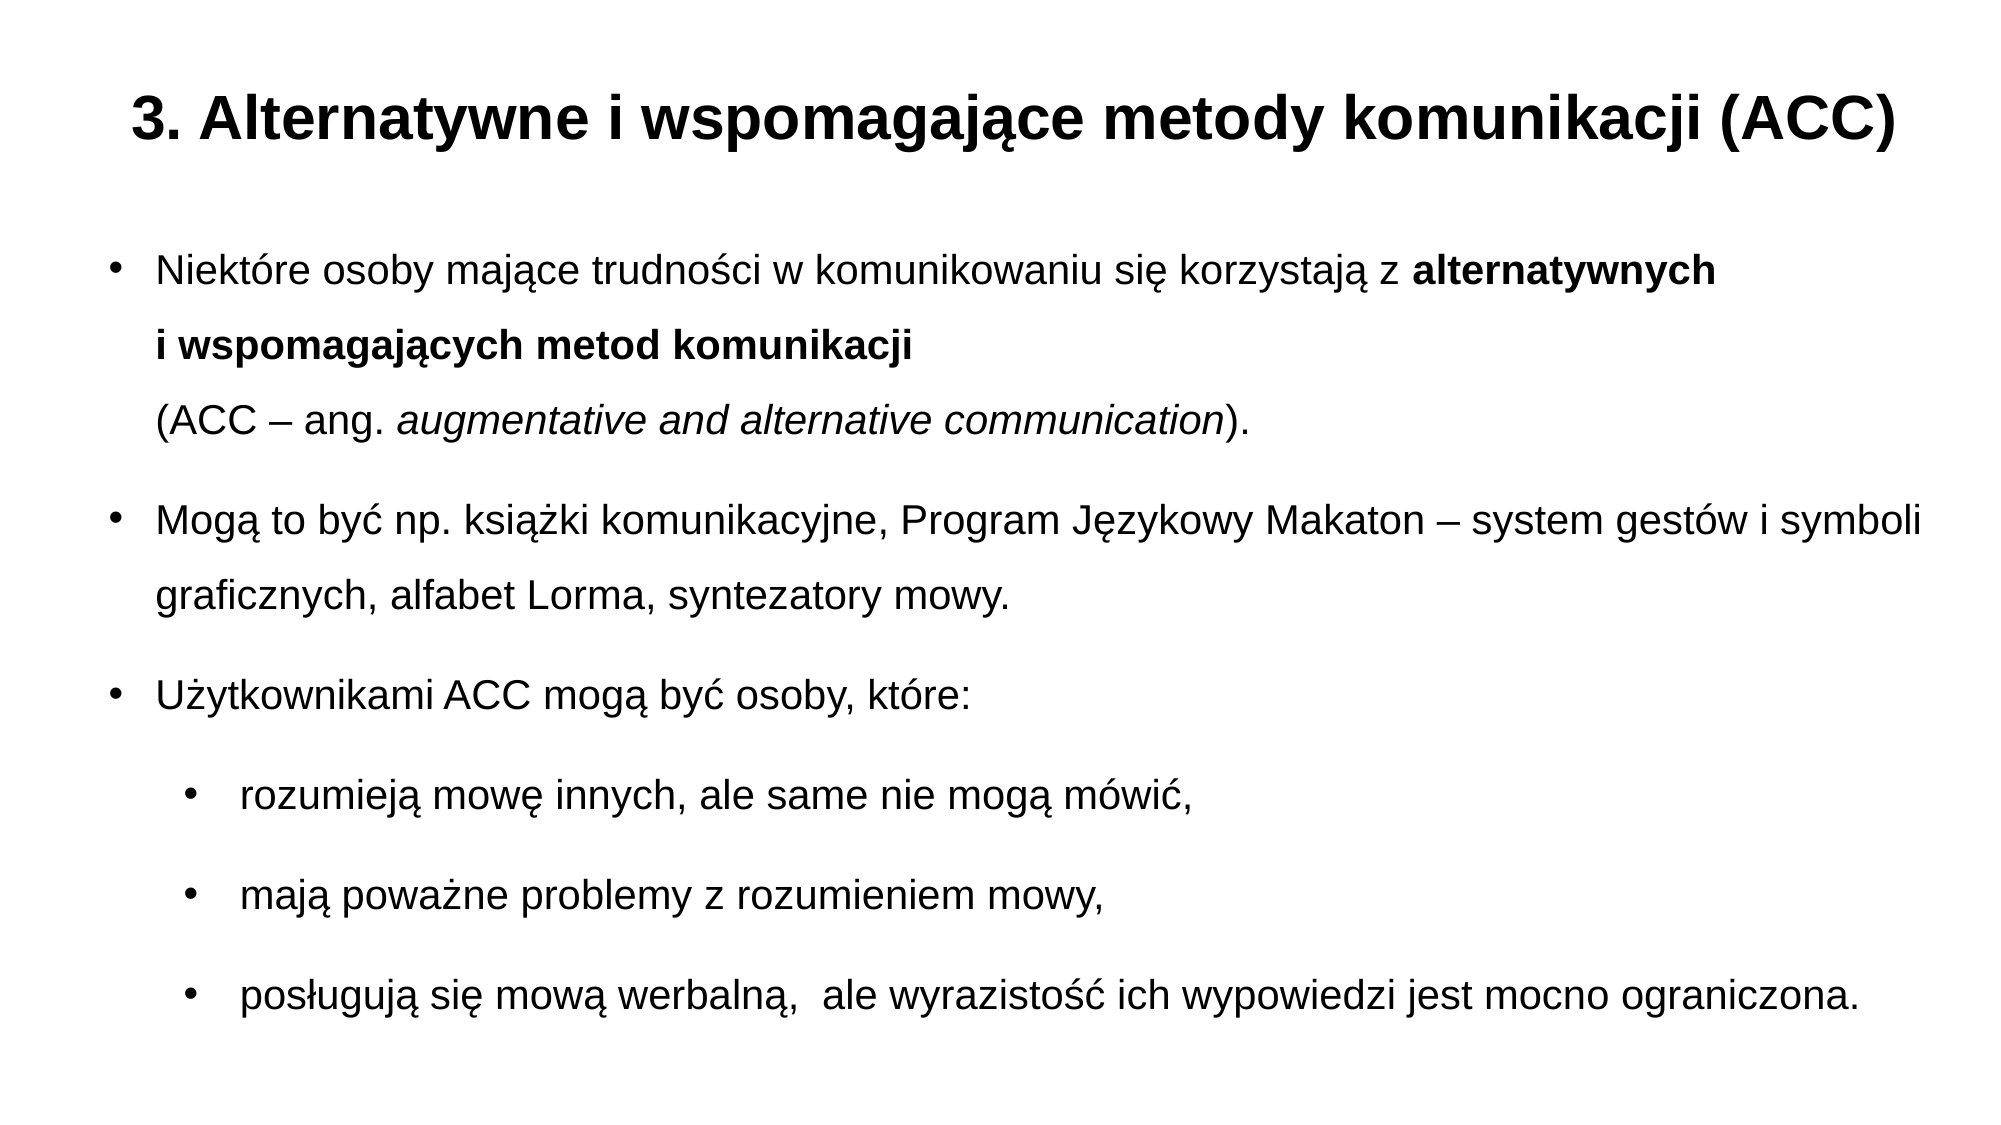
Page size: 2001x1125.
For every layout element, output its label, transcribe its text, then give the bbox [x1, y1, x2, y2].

text_box Niektóre osoby mające trudności w komunikowaniu się korzystają z alternatywnych i wspomagających metod komunikacji (ACC – ang. augmentative and alternative communication). Mogą to być np. książki komunikacyjne, Program Językowy Makaton – system gestów i symboli graficznych, alfabet Lorma, syntezatory mowy. Użytkownikami ACC mogą być osoby, które: rozumieją mowę innych, ale same nie mogą mówić, mają poważne problemy z rozumieniem mowy, posługują się mową werbalną, ale wyrazistość ich wypowiedzi jest mocno ograniczona. [93, 210, 2000, 1026]
text_box 3. Alternatywne i wspomagające metody komunikacji (ACC) [107, 69, 1923, 160]
